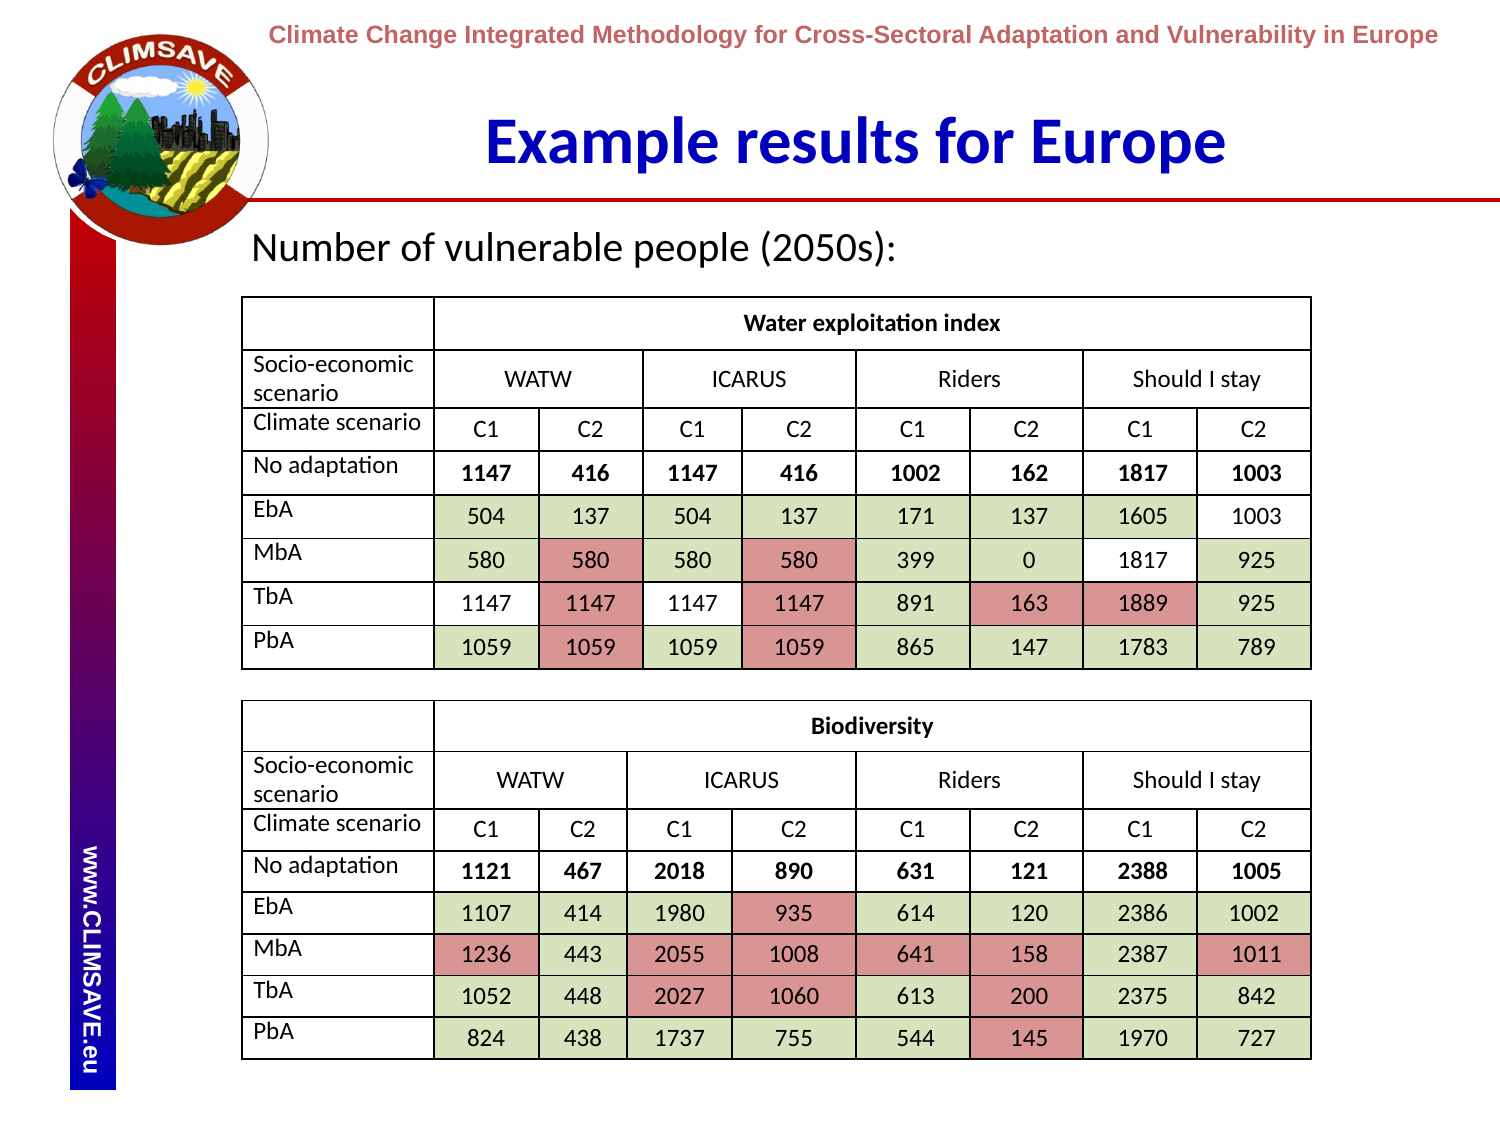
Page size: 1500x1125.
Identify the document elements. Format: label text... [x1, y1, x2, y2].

table_cell 1889 [1084, 583, 1196, 625]
table_cell 1002 [857, 452, 969, 494]
table_cell 137 [743, 496, 855, 538]
table_cell 641 [857, 935, 969, 975]
table_cell 1236 [435, 935, 538, 975]
table_cell EbA [243, 496, 433, 538]
table_cell 1060 [733, 976, 855, 1016]
table_cell Climate scenario [243, 810, 433, 850]
table_cell 120 [971, 893, 1082, 933]
table_cell 2018 [628, 852, 731, 891]
table_cell No adaptation [243, 452, 433, 494]
table_cell 2027 [628, 976, 731, 1016]
table_header [243, 701, 433, 751]
table_cell 824 [435, 1018, 538, 1058]
table_cell 580 [644, 539, 741, 581]
text_box Number of vulnerable people (2050s): [236, 212, 913, 278]
table_cell C1 [435, 409, 538, 450]
table_cell C1 [644, 409, 741, 450]
table_cell 2055 [628, 935, 731, 975]
table_cell Riders [857, 752, 1082, 808]
table_cell 1008 [733, 935, 855, 975]
table_cell Should I stay [1084, 351, 1310, 407]
table_cell 580 [743, 539, 855, 581]
table_cell 416 [743, 452, 855, 494]
table_cell 890 [733, 852, 855, 891]
table_cell 1147 [435, 452, 538, 494]
table_cell 935 [733, 893, 855, 933]
table_cell 1783 [1084, 626, 1196, 668]
table_cell MbA [243, 935, 433, 975]
table_cell 0 [971, 539, 1082, 581]
table_cell Climate scenario [243, 409, 433, 450]
table_cell Riders [857, 351, 1082, 407]
table_cell C1 [857, 810, 969, 850]
table_cell Socio-economic scenario [243, 351, 433, 407]
table_cell 438 [540, 1018, 626, 1058]
table_cell 727 [1198, 1018, 1310, 1058]
table_cell 1817 [1084, 539, 1196, 581]
table_cell 1147 [743, 583, 855, 625]
table_cell PbA [243, 626, 433, 668]
table_cell C1 [435, 810, 538, 850]
table_cell 200 [971, 976, 1082, 1016]
table_cell 2375 [1084, 976, 1196, 1016]
table_cell Socio-economic scenario [243, 752, 433, 808]
table_cell 1059 [644, 626, 741, 668]
table_cell 891 [857, 583, 969, 625]
table_cell WATW [435, 752, 626, 808]
table_cell 137 [540, 496, 642, 538]
table_cell 613 [857, 976, 969, 1016]
table_cell 1147 [540, 583, 642, 625]
picture [51, 33, 270, 246]
table_cell C1 [1084, 409, 1196, 450]
table_cell WATW [435, 351, 642, 407]
table_cell Should I stay [1084, 752, 1310, 808]
table_cell 1121 [435, 852, 538, 891]
table_cell PbA [243, 1018, 433, 1058]
table_cell 1003 [1198, 496, 1310, 538]
table_cell C1 [628, 810, 731, 850]
table_cell 145 [971, 1018, 1082, 1058]
table_cell 448 [540, 976, 626, 1016]
table_cell 137 [971, 496, 1082, 538]
table_header Biodiversity [435, 701, 1310, 751]
table_cell 1147 [644, 452, 741, 494]
table_cell 163 [971, 583, 1082, 625]
table_cell 162 [971, 452, 1082, 494]
table_cell 1059 [743, 626, 855, 668]
title Example results for Europe [265, 66, 1448, 209]
table_cell 2386 [1084, 893, 1196, 933]
table_cell 1605 [1084, 496, 1196, 538]
table_cell C2 [540, 810, 626, 850]
table_cell C1 [857, 409, 969, 450]
table_cell 1147 [644, 583, 741, 625]
table_cell 580 [540, 539, 642, 581]
table_cell 1003 [1198, 452, 1310, 494]
table_cell 504 [644, 496, 741, 538]
table_cell 1970 [1084, 1018, 1196, 1058]
table_cell C1 [1084, 810, 1196, 850]
table_cell 1002 [1198, 893, 1310, 933]
table_cell 842 [1198, 976, 1310, 1016]
table_cell 158 [971, 935, 1082, 975]
table_cell 1059 [540, 626, 642, 668]
table_cell 789 [1198, 626, 1310, 668]
table_cell 443 [540, 935, 626, 975]
table_cell 121 [971, 852, 1082, 891]
table_cell 925 [1198, 583, 1310, 625]
table_cell C2 [971, 810, 1082, 850]
table_cell 414 [540, 893, 626, 933]
table_cell EbA [243, 893, 433, 933]
table_cell C2 [540, 409, 642, 450]
table_cell 1052 [435, 976, 538, 1016]
table_cell 925 [1198, 539, 1310, 581]
table_cell ICARUS [628, 752, 855, 808]
table_cell 1147 [435, 583, 538, 625]
table_cell 1059 [435, 626, 538, 668]
table_cell 1005 [1198, 852, 1310, 891]
table_cell 544 [857, 1018, 969, 1058]
table_cell MbA [243, 539, 433, 581]
table_cell ICARUS [644, 351, 855, 407]
table_cell 399 [857, 539, 969, 581]
table_cell 1737 [628, 1018, 731, 1058]
table_cell C2 [733, 810, 855, 850]
table_cell 865 [857, 626, 969, 668]
table_cell C2 [1198, 409, 1310, 450]
table_cell 504 [435, 496, 538, 538]
table_cell TbA [243, 976, 433, 1016]
table_cell 416 [540, 452, 642, 494]
table_cell C2 [971, 409, 1082, 450]
table_cell 2388 [1084, 852, 1196, 891]
table_cell C2 [743, 409, 855, 450]
table_cell C2 [1198, 810, 1310, 850]
table_cell 171 [857, 496, 969, 538]
table_cell 1107 [435, 893, 538, 933]
table_cell 147 [971, 626, 1082, 668]
table_cell 2387 [1084, 935, 1196, 975]
table_cell 1980 [628, 893, 731, 933]
table_cell TbA [243, 583, 433, 625]
table_cell 580 [435, 539, 538, 581]
table_cell 755 [733, 1018, 855, 1058]
table_header [243, 298, 433, 349]
table_cell 614 [857, 893, 969, 933]
table_cell 631 [857, 852, 969, 891]
table_cell 467 [540, 852, 626, 891]
table_cell No adaptation [243, 852, 433, 891]
table_header Water exploitation index [435, 298, 1310, 349]
table_cell 1011 [1198, 935, 1310, 975]
table_cell 1817 [1084, 452, 1196, 494]
